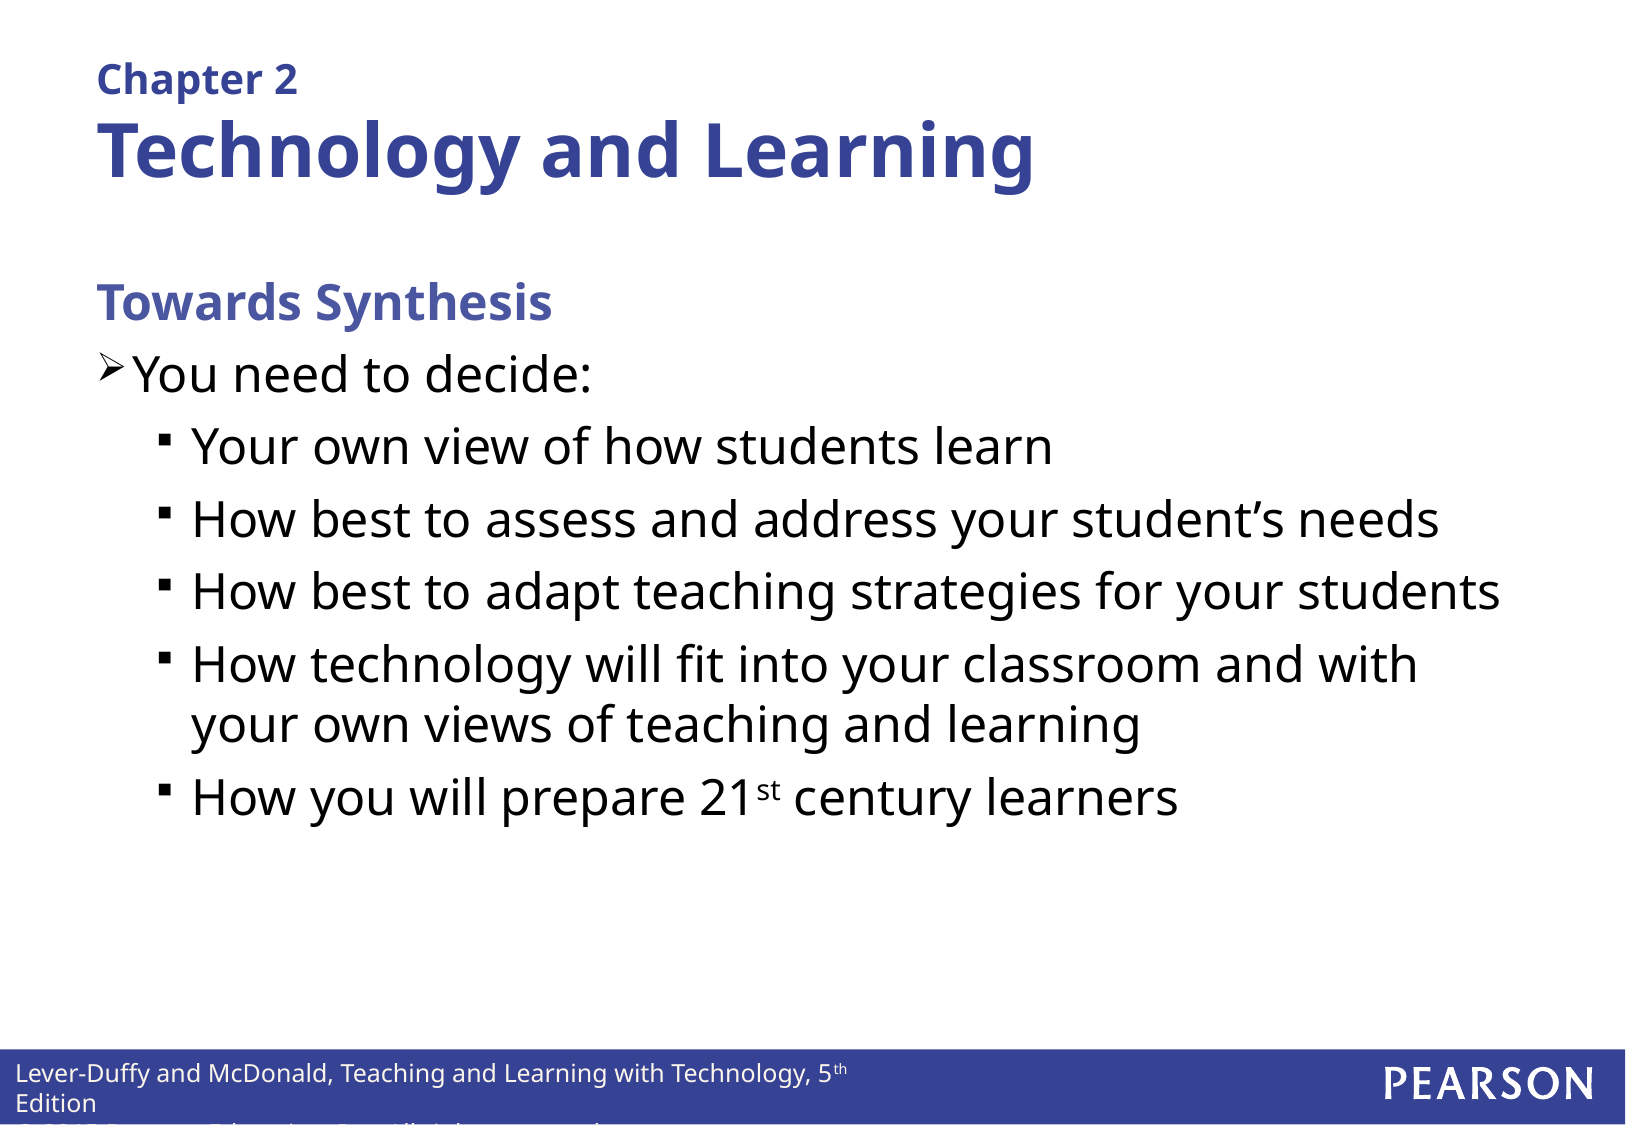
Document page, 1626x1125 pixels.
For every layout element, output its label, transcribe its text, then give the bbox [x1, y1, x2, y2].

list Towards Synthesis You need to decide: Your own view of how students learn How best to assess and address your student’s needs How best to adapt teaching strategies for your students How technology will fit into your classroom and with your own views of teaching and learning How you will prepare 21st century learners [81, 262, 1544, 1005]
title Chapter 2 Technology and Learning [81, 45, 1544, 233]
